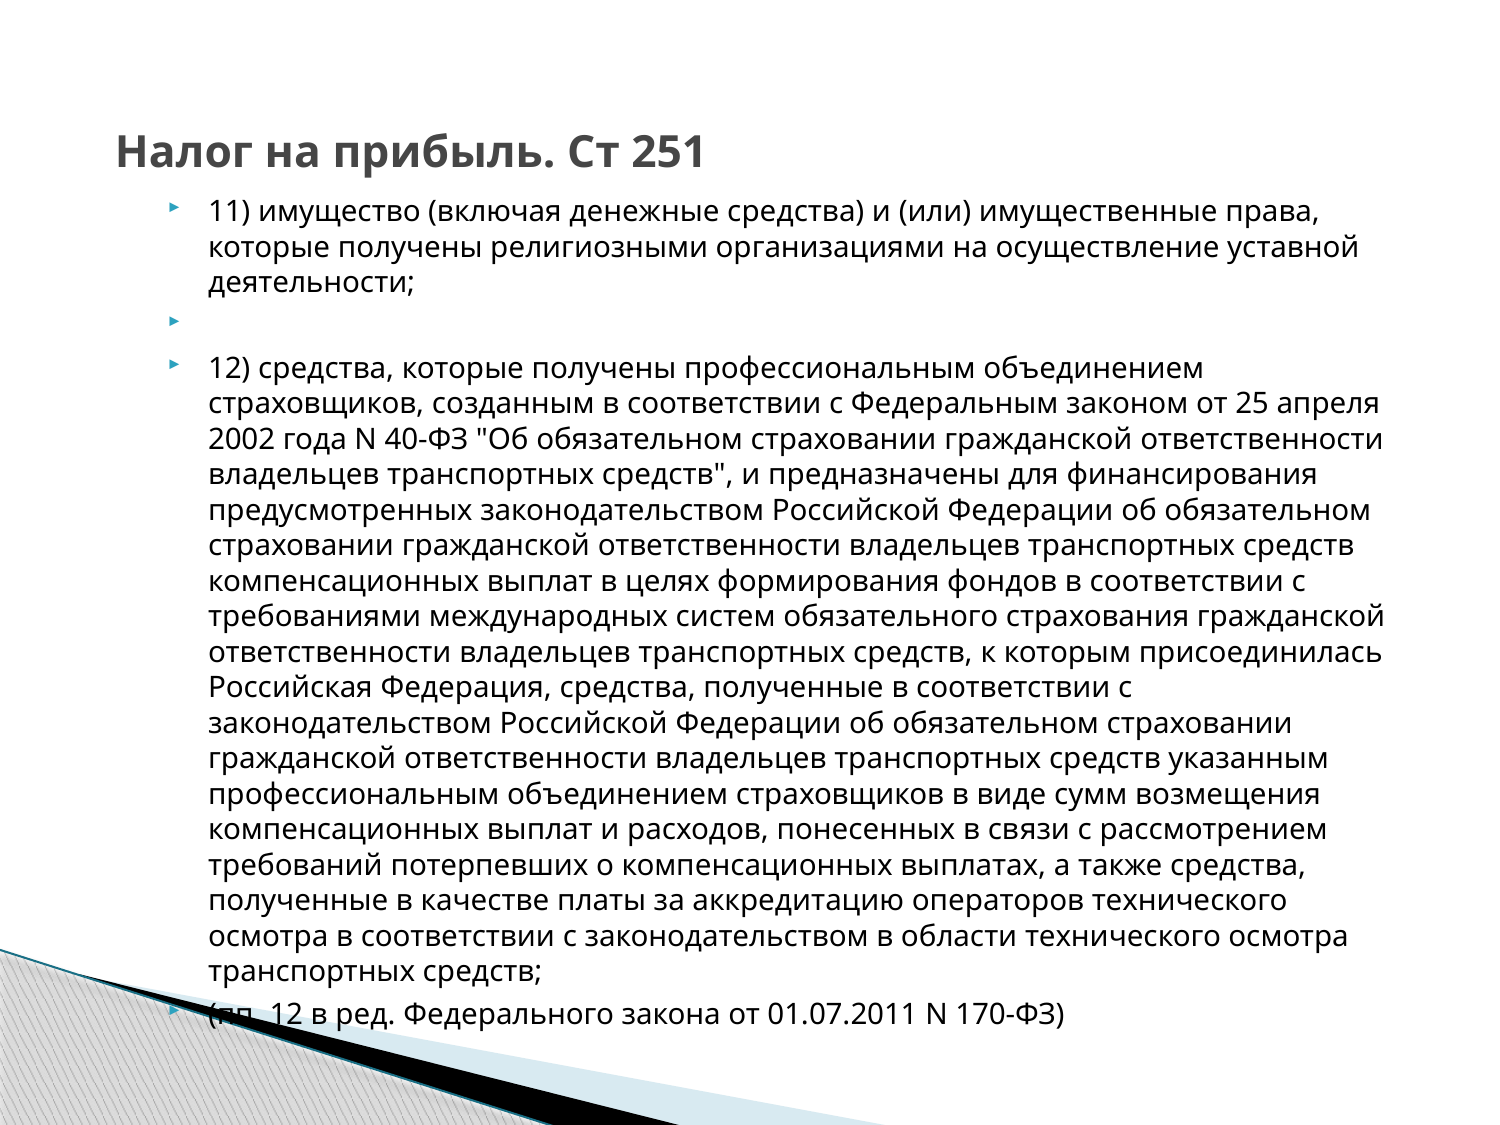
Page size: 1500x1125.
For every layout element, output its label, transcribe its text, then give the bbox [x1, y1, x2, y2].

list 11) имущество (включая денежные средства) и (или) имущественные права, которые получены религиозными организациями на осуществление уставной деятельности; 12) средства, которые получены профессиональным объединением страховщиков, созданным в соответствии с Федеральным законом от 25 апреля 2002 года N 40-ФЗ "Об обязательном страховании гражданской ответственности владельцев транспортных средств", и предназначены для финансирования предусмотренных законодательством Российской Федерации об обязательном страховании гражданской ответственности владельцев транспортных средств компенсационных выплат в целях формирования фондов в соответствии с требованиями международных систем обязательного страхования гражданской ответственности владельцев транспортных средств, к которым присоединилась Российская Федерация, средства, полученные в соответствии с законодательством Российской Федерации об обязательном страховании гражданской ответственности владельцев транспортных средств указанным профессиональным объединением страховщиков в виде сумм возмещения компенсационных выплат и расходов, понесенных в связи с рассмотрением требований потерпевших о компенсационных выплатах, а также средства, полученные в качестве платы за аккредитацию операторов технического осмотра в соответствии с законодательством в области технического осмотра транспортных средств; (пп. 12 в ред. Федерального закона от 01.07.2011 N 170-ФЗ) [135, 184, 1424, 1047]
title Налог на прибыль. Ст 251 [100, 115, 1425, 185]
